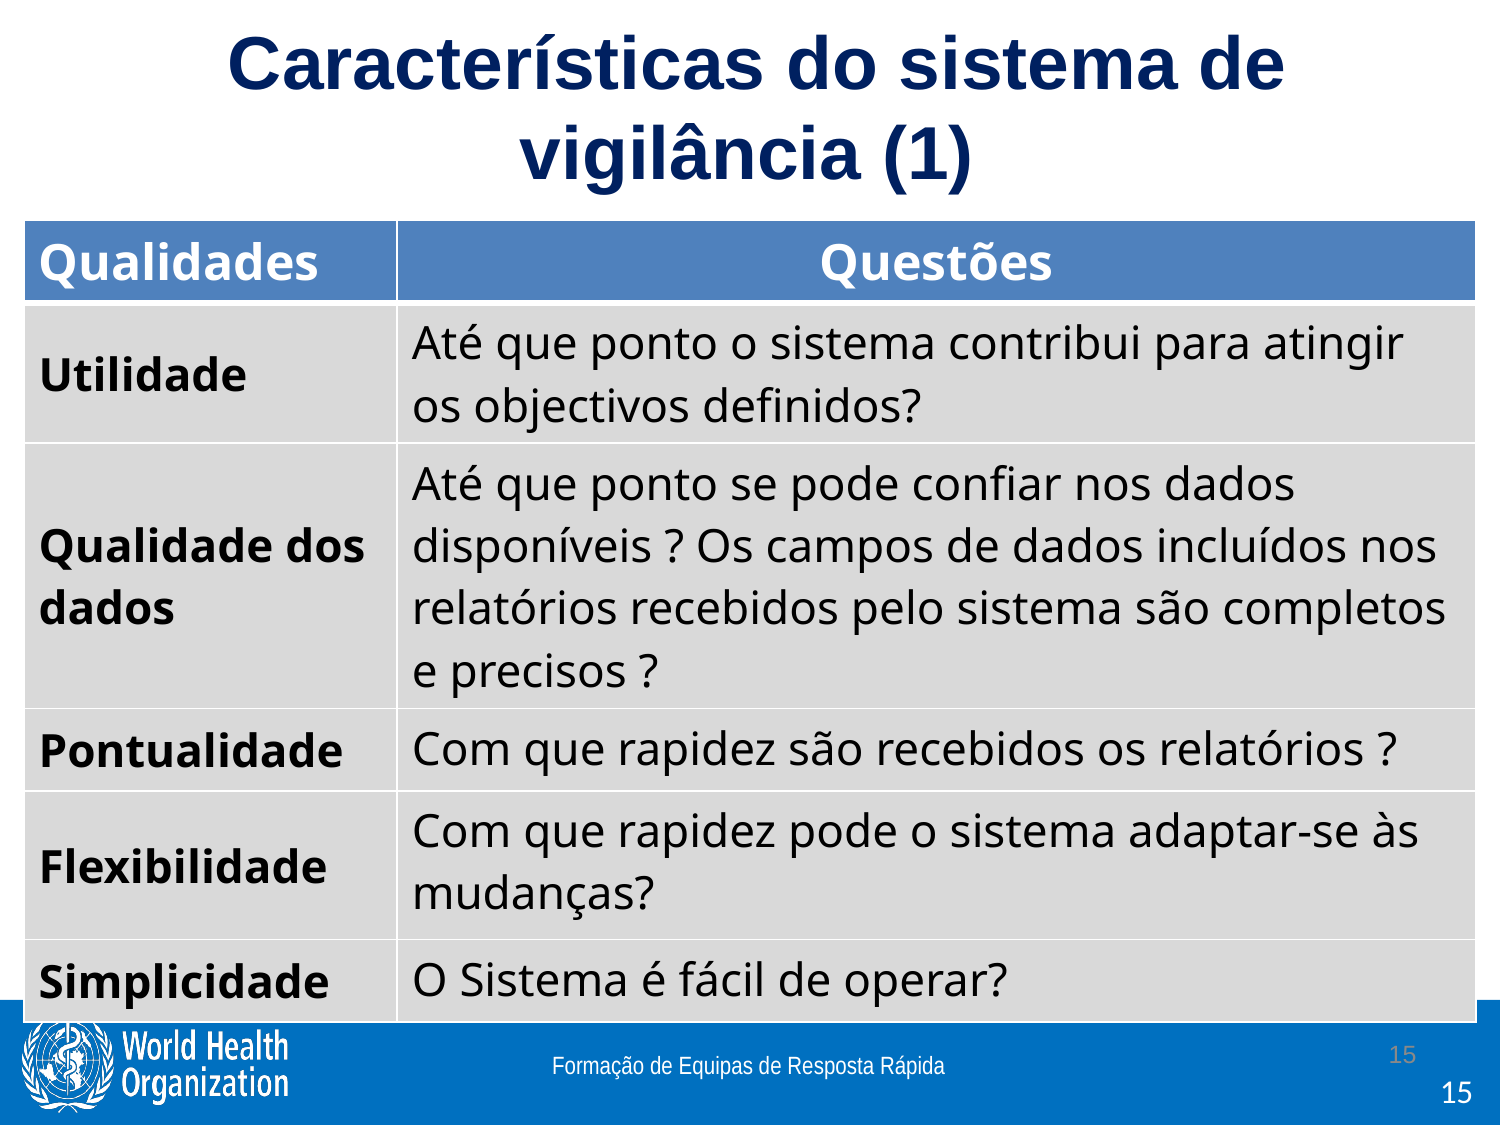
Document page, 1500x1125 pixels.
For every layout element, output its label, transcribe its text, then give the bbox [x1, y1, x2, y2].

text_box Características do sistema de vigilância (1) [17, 7, 1477, 202]
table_cell Simplicidade [25, 940, 396, 1021]
table_header Qualidades [25, 221, 396, 300]
table_cell Até que ponto o sistema contribui para atingir os objectivos definidos? [398, 306, 1475, 442]
picture [21, 1012, 288, 1113]
table_cell O Sistema é fácil de operar? [398, 940, 1475, 1021]
table_cell Flexibilidade [25, 792, 396, 939]
table_cell Qualidade dos dados [25, 444, 396, 708]
table_header Questões [398, 221, 1475, 300]
table_cell Utilidade [25, 306, 396, 442]
table_cell Com que rapidez são recebidos os relatórios ? [398, 709, 1475, 790]
table_cell Com que rapidez pode o sistema adaptar-se às mudanças? [398, 792, 1475, 939]
table_cell Até que ponto se pode confiar nos dados disponíveis ? Os campos de dados incluídos nos relatórios recebidos pelo sistema são completos e precisos ? [398, 444, 1475, 708]
slide_number 15 [1081, 1023, 1432, 1093]
table_cell Pontualidade [25, 709, 396, 790]
